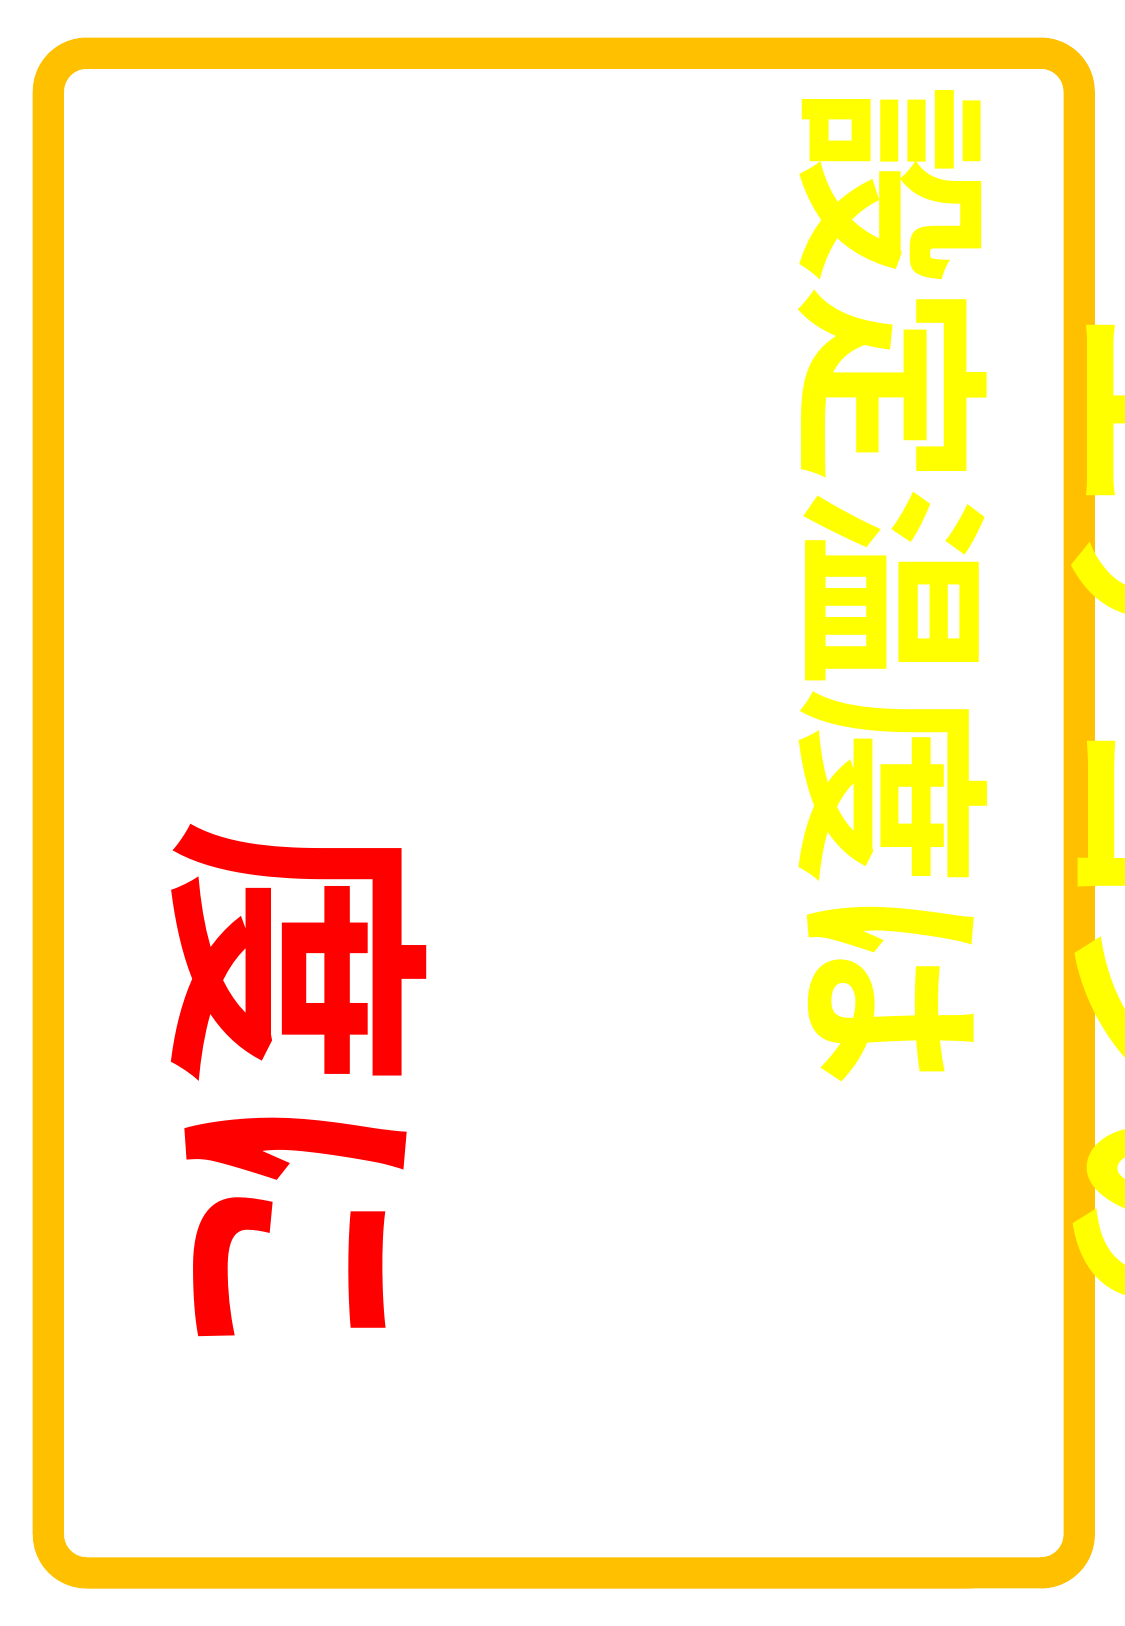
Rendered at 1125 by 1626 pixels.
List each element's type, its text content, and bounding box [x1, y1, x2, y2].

text_box 度に [135, 758, 494, 1421]
text_box [46, 51, 1082, 1576]
text_box エアコンの 設定温度は [495, 53, 1041, 1573]
